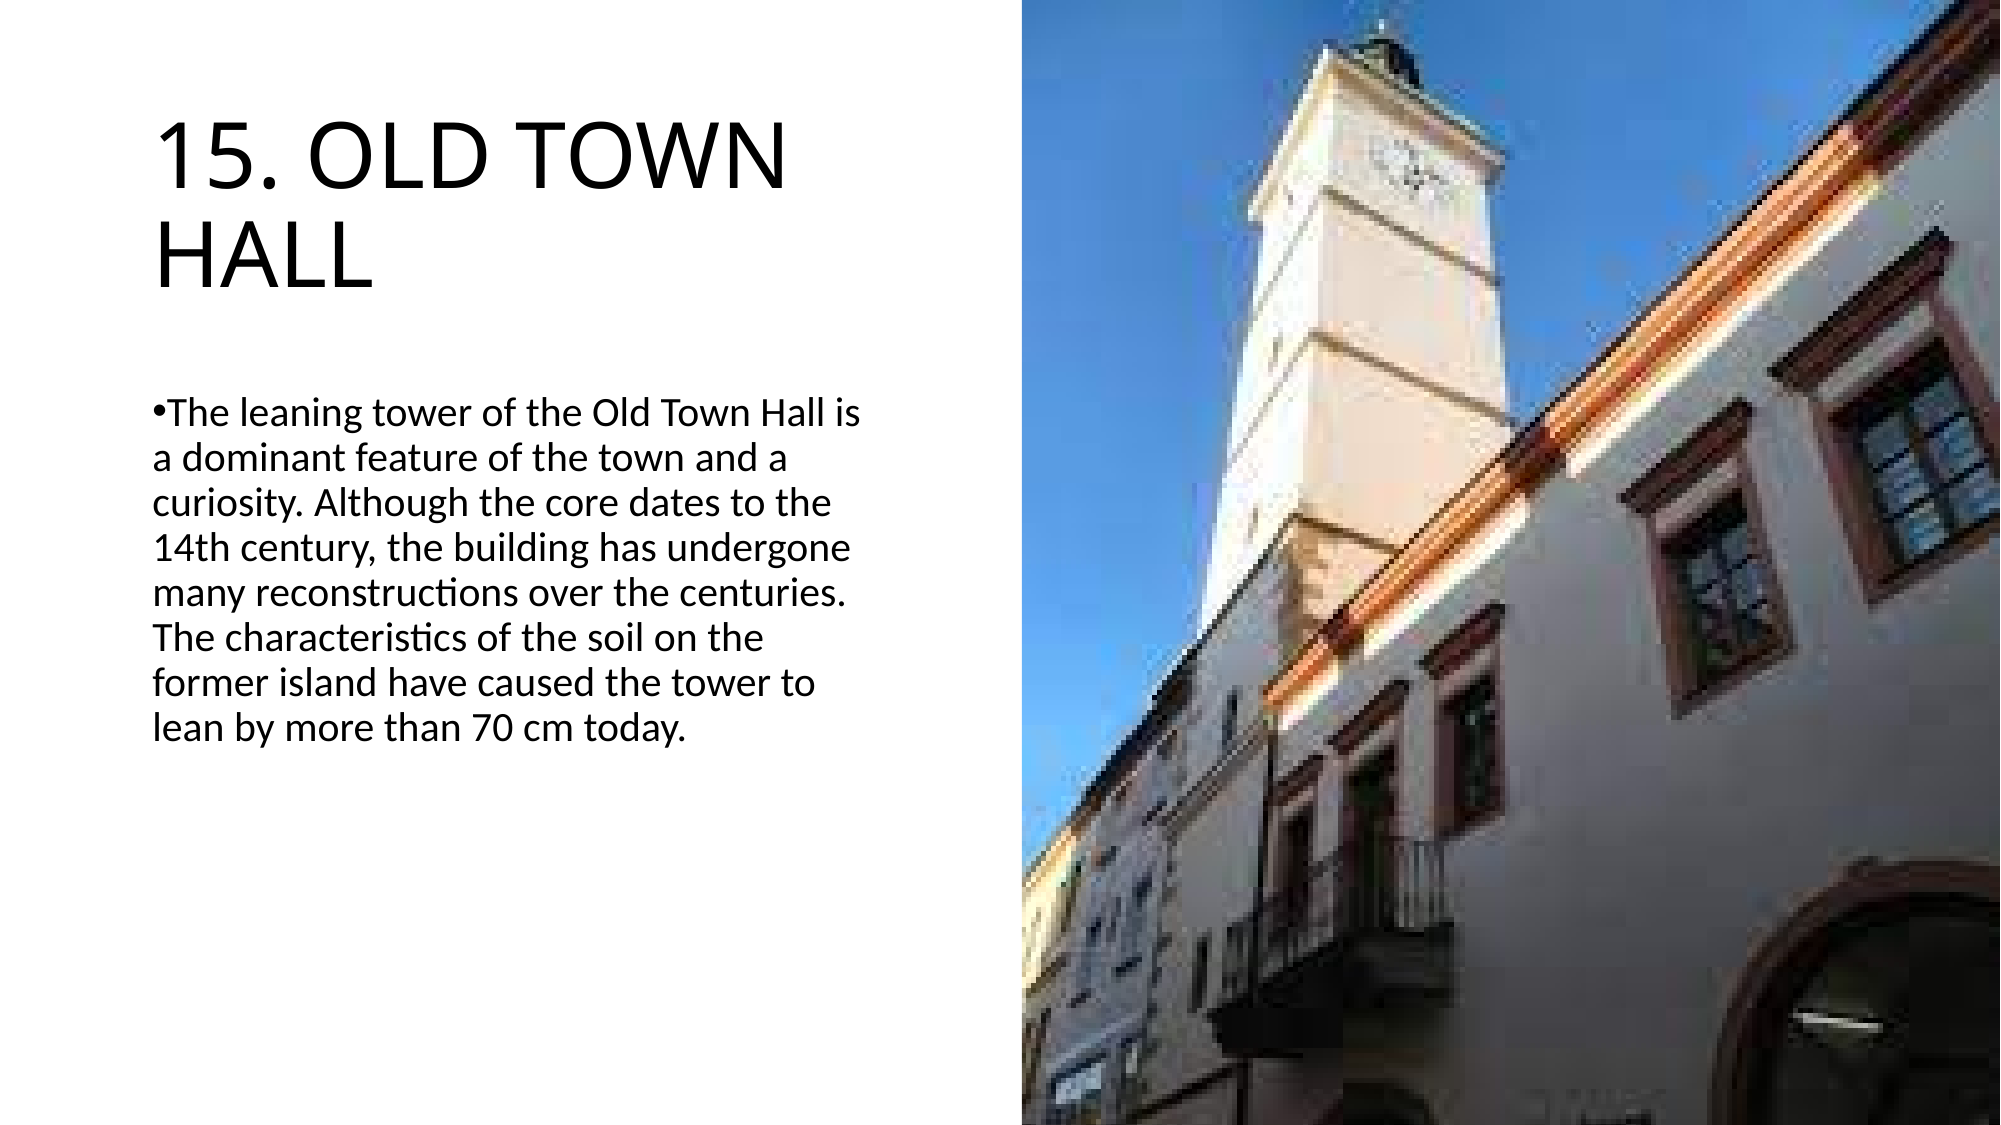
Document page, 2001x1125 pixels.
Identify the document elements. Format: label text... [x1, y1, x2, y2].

title 15. OLD TOWN HALL [137, 59, 999, 357]
list The leaning tower of the Old Town Hall is a dominant feature of the town and a curiosity. Although the core dates to the 14th century, the building has undergone many reconstructions over the centuries. The characteristics of the soil on the former island have caused the tower to lean by more than 70 cm today. [137, 382, 896, 1014]
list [1021, 0, 2000, 1125]
text_box [0, 0, 1021, 1125]
